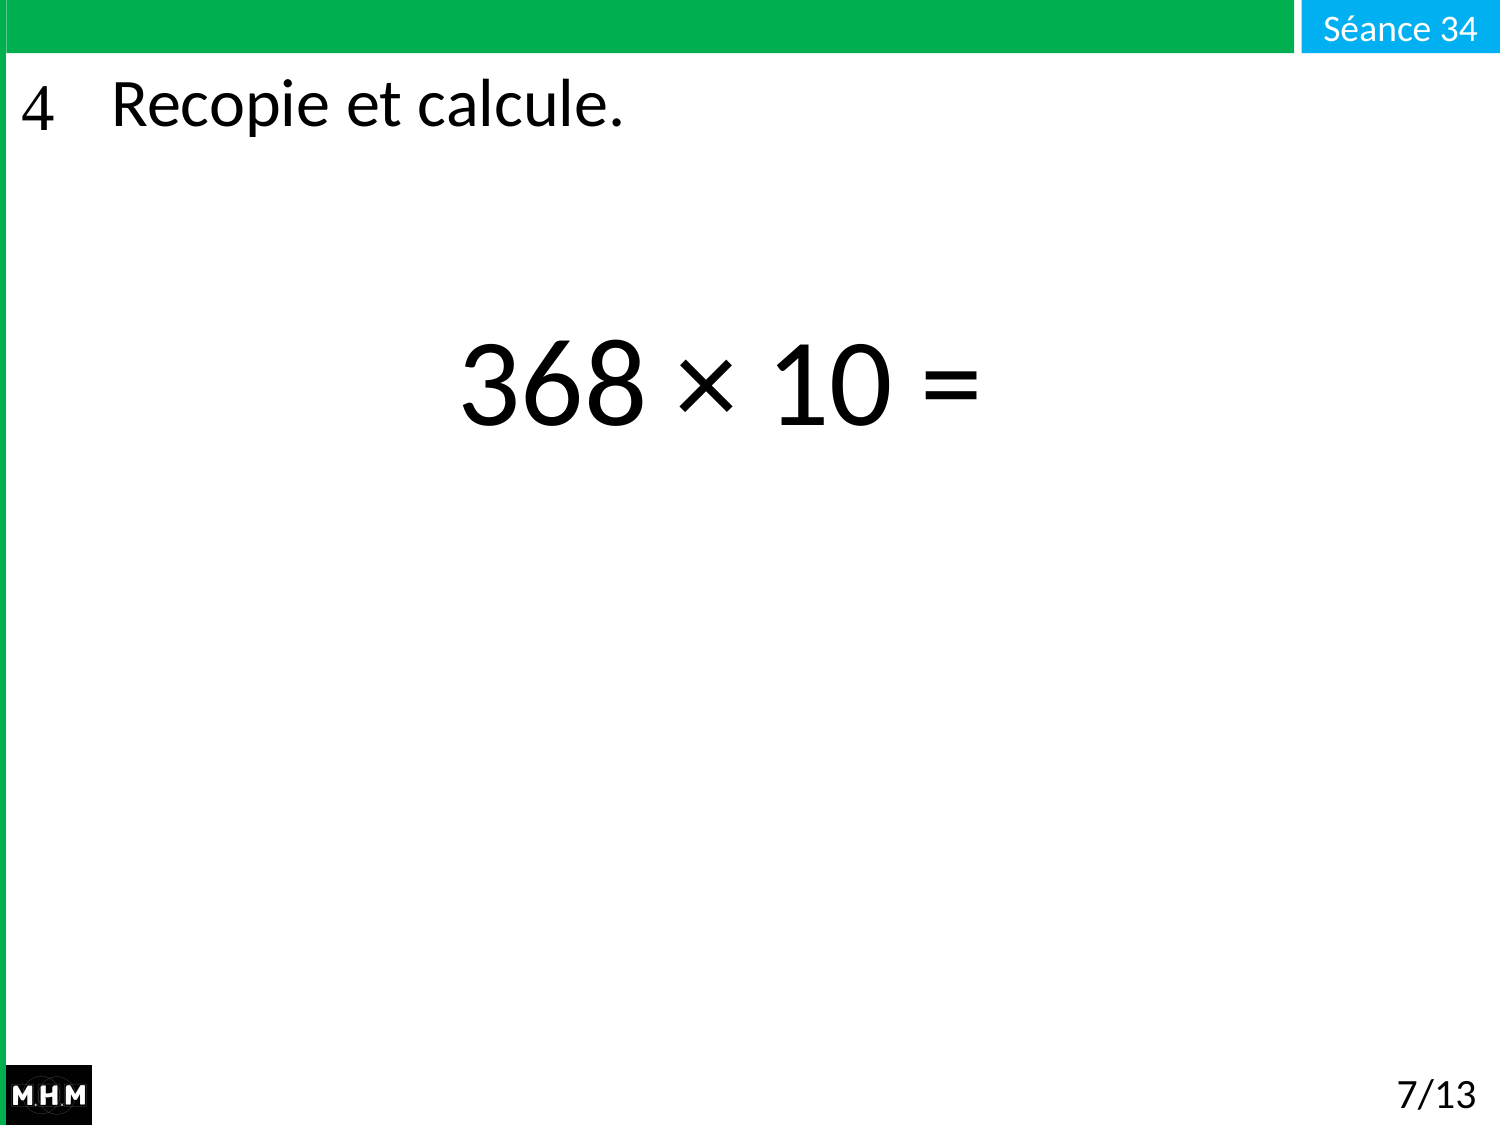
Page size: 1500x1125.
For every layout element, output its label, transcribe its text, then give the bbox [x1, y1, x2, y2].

title Recopie et calcule. [96, 60, 1391, 150]
list 7/13 [1373, 1064, 1500, 1125]
picture [6, 1065, 92, 1125]
text_box 368 × 10 = [442, 292, 1243, 458]
